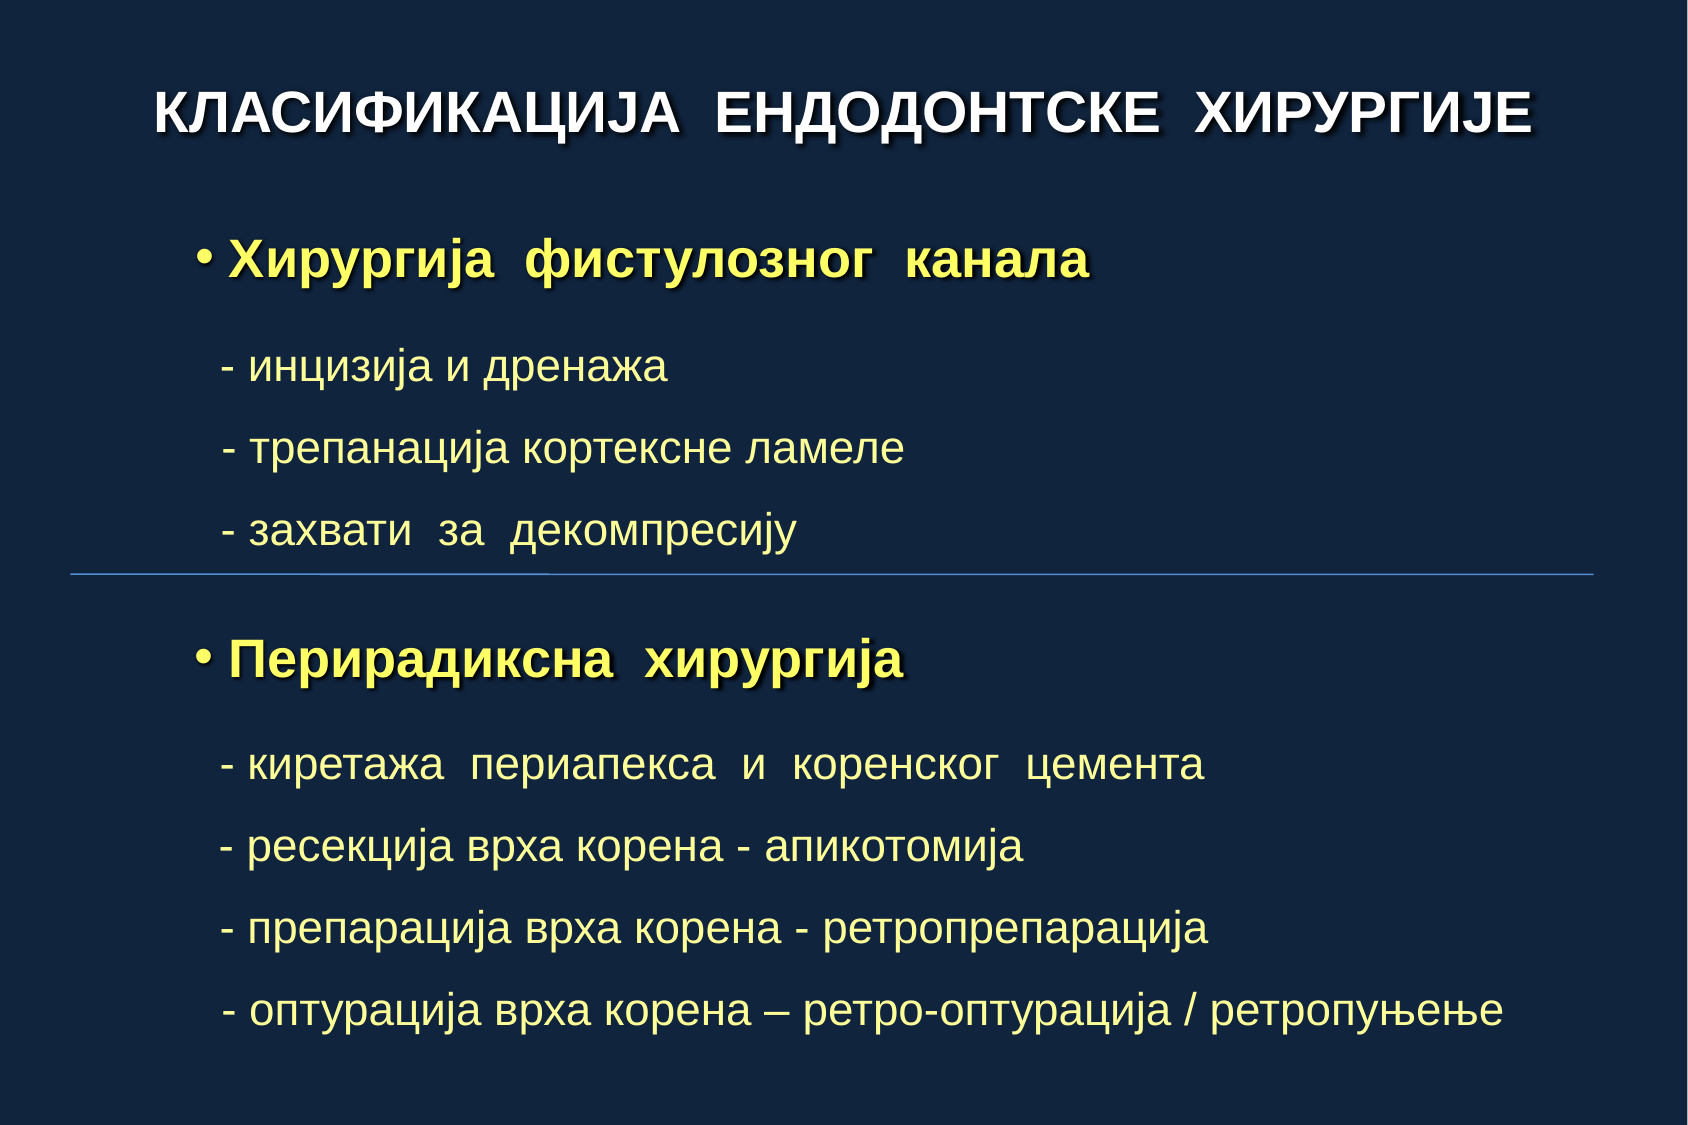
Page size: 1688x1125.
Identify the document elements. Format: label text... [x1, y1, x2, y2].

text_box - киретажа периапекса и коренског цемента [204, 726, 1234, 796]
text_box - трепанација кортексне ламеле [206, 410, 921, 480]
text_box - инцизија и дренажа [205, 327, 684, 398]
text_box - оптурација врха корена – ретро-оптурација / ретропуњење [206, 972, 1521, 1042]
text_box КЛАСИФИКАЦИЈА ЕНДОДОНТСКЕ ХИРУРГИЈЕ [0, 66, 1688, 152]
text_box - ресекција врха корена - апикотомија [203, 808, 1052, 878]
text_box - захвати за декомпресију [205, 491, 813, 562]
text_box - препарација врха корена - ретропрепарација [204, 890, 1225, 960]
text_box Хирургија фистулозног канала [180, 215, 1106, 296]
text_box Перирадиксна хирургија [179, 615, 920, 696]
